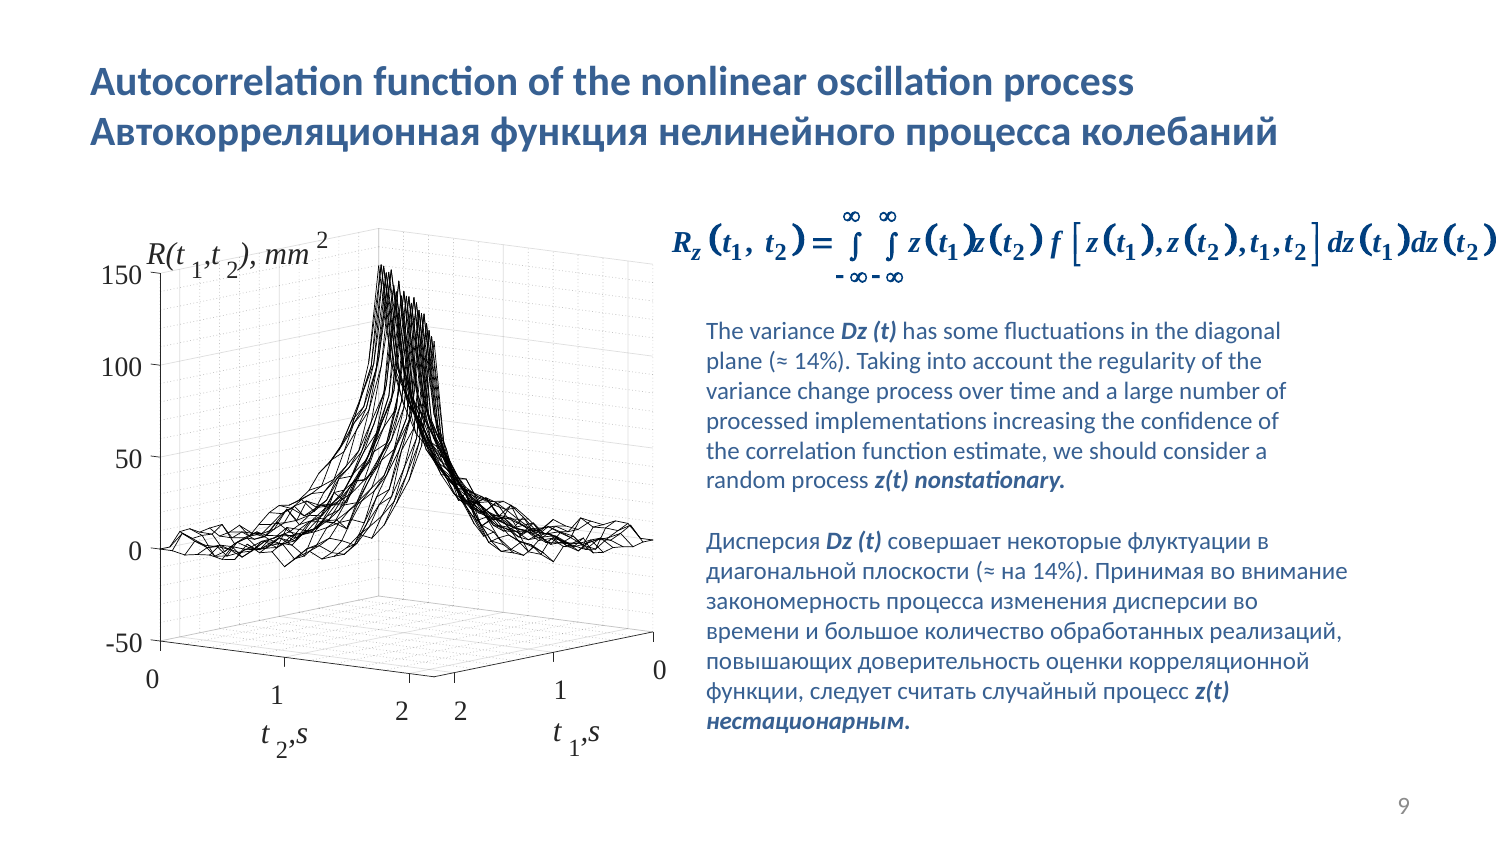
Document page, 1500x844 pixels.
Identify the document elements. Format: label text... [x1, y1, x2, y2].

title Autocorrelation function of the nonlinear oscillation process Автокорреляционная функция нелинейного процесса колебаний [75, 33, 1500, 175]
picture [76, 185, 712, 761]
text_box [664, 197, 1500, 293]
text_box Дисперсия Dz (t) совершает некоторые флуктуации в диагональной плоскости (≈ на 14%). Принимая во внимание закономерность процесса изменения дисперсии во времени и большое количество обработанных реализаций, повышающих доверительность оценки корреляционной функции, следует считать случайный процесс z(t) нестационарным. [717, 517, 1365, 743]
text_box The variance Dz (t) has some fluctuations in the diagonal plane (≈ 14%). Taking into account the regularity of the variance change process over time and a large number of processed implementations increasing the confidence of the correlation function estimate, we should consider a random process z(t) nonstationary. [717, 306, 1317, 502]
slide_number 9 [1074, 782, 1425, 827]
